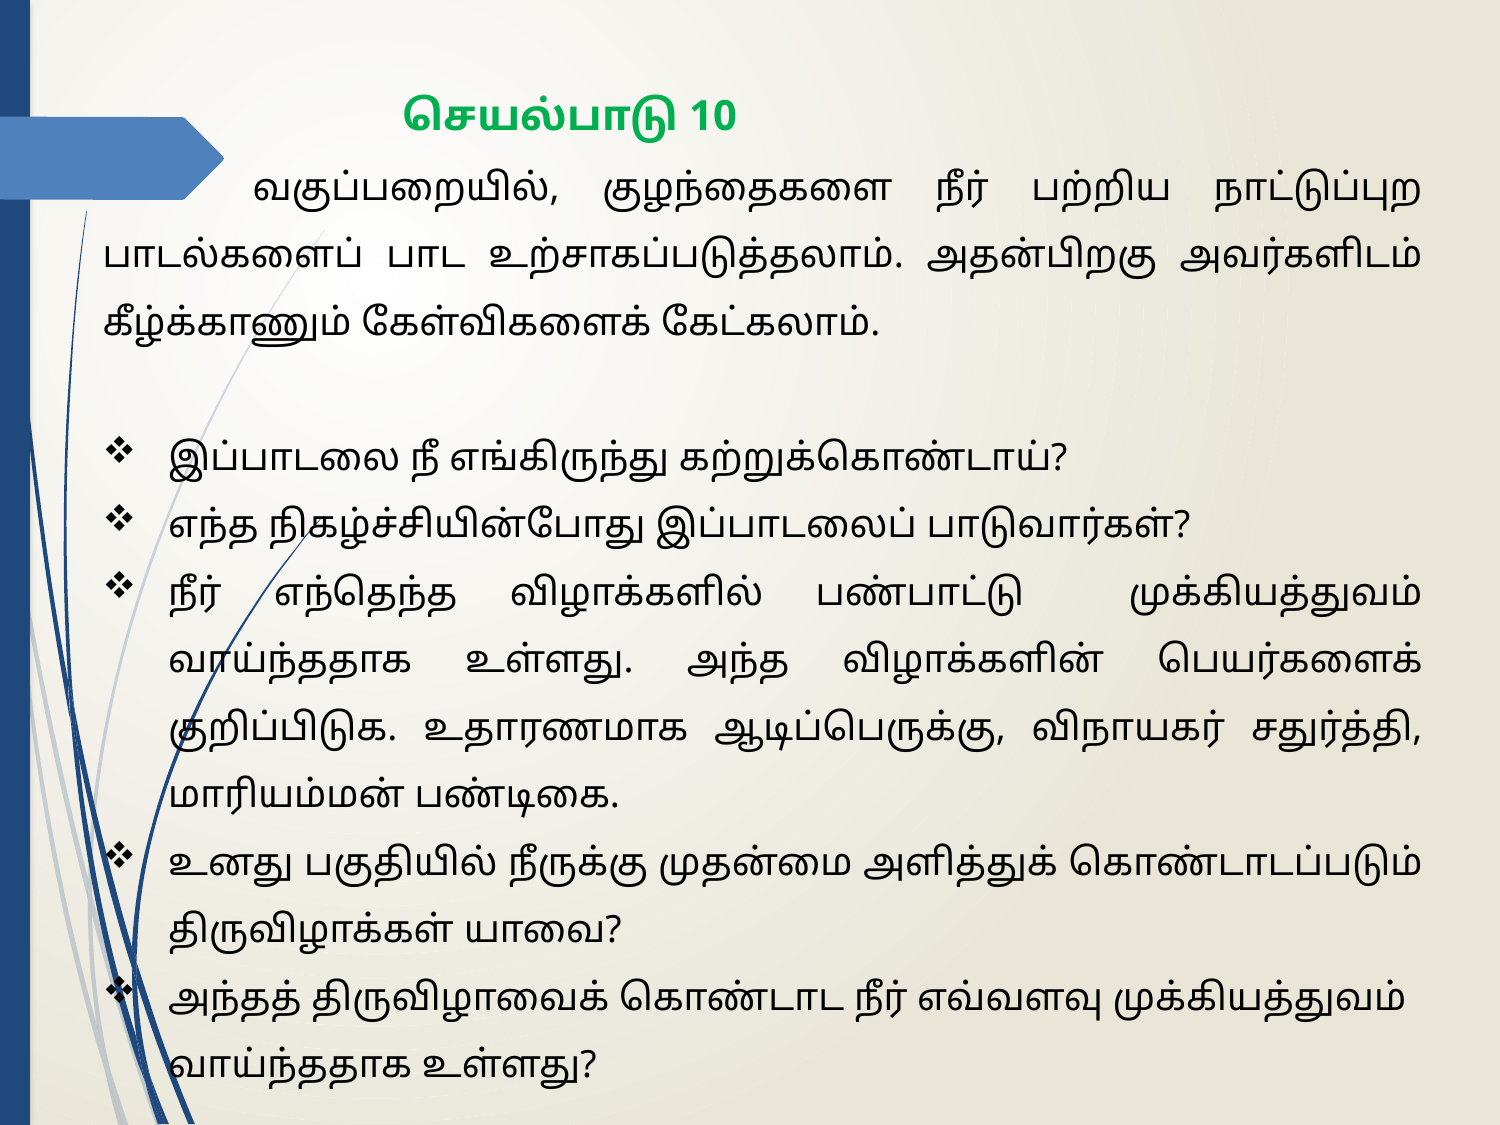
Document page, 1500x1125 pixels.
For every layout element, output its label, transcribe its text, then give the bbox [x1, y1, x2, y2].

text_box செயல்பாடு 10 வகுப்பறையில், குழந்தைகளை நீர் பற்றிய நாட்டுப்புற பாடல்களைப் பாட உற்சாகப்படுத்தலாம். அதன்பிறகு அவர்களிடம் கீழ்க்காணும் கேள்விகளைக் கேட்கலாம். இப்பாடலை நீ எங்கிருந்து கற்றுக்கொண்டாய்? எந்த நிகழ்ச்சியின்போது இப்பாடலைப் பாடுவார்கள்? நீர் எந்தெந்த விழாக்களில் பண்பாட்டு முக்கியத்துவம் வாய்ந்ததாக உள்ளது. அந்த விழாக்களின் பெயர்களைக் குறிப்பிடுக. உதாரணமாக ஆடிப்பெருக்கு, விநாயகர் சதுர்த்தி, மாரியம்மன் பண்டிகை. உனது பகுதியில் நீருக்கு முதன்மை அளித்துக் கொண்டாடப்படும் திருவிழாக்கள் யாவை? அந்தத் திருவிழாவைக் கொண்டாட நீர் எவ்வளவு முக்கியத்துவம் வாய்ந்ததாக உள்ளது? [87, 42, 1438, 1093]
